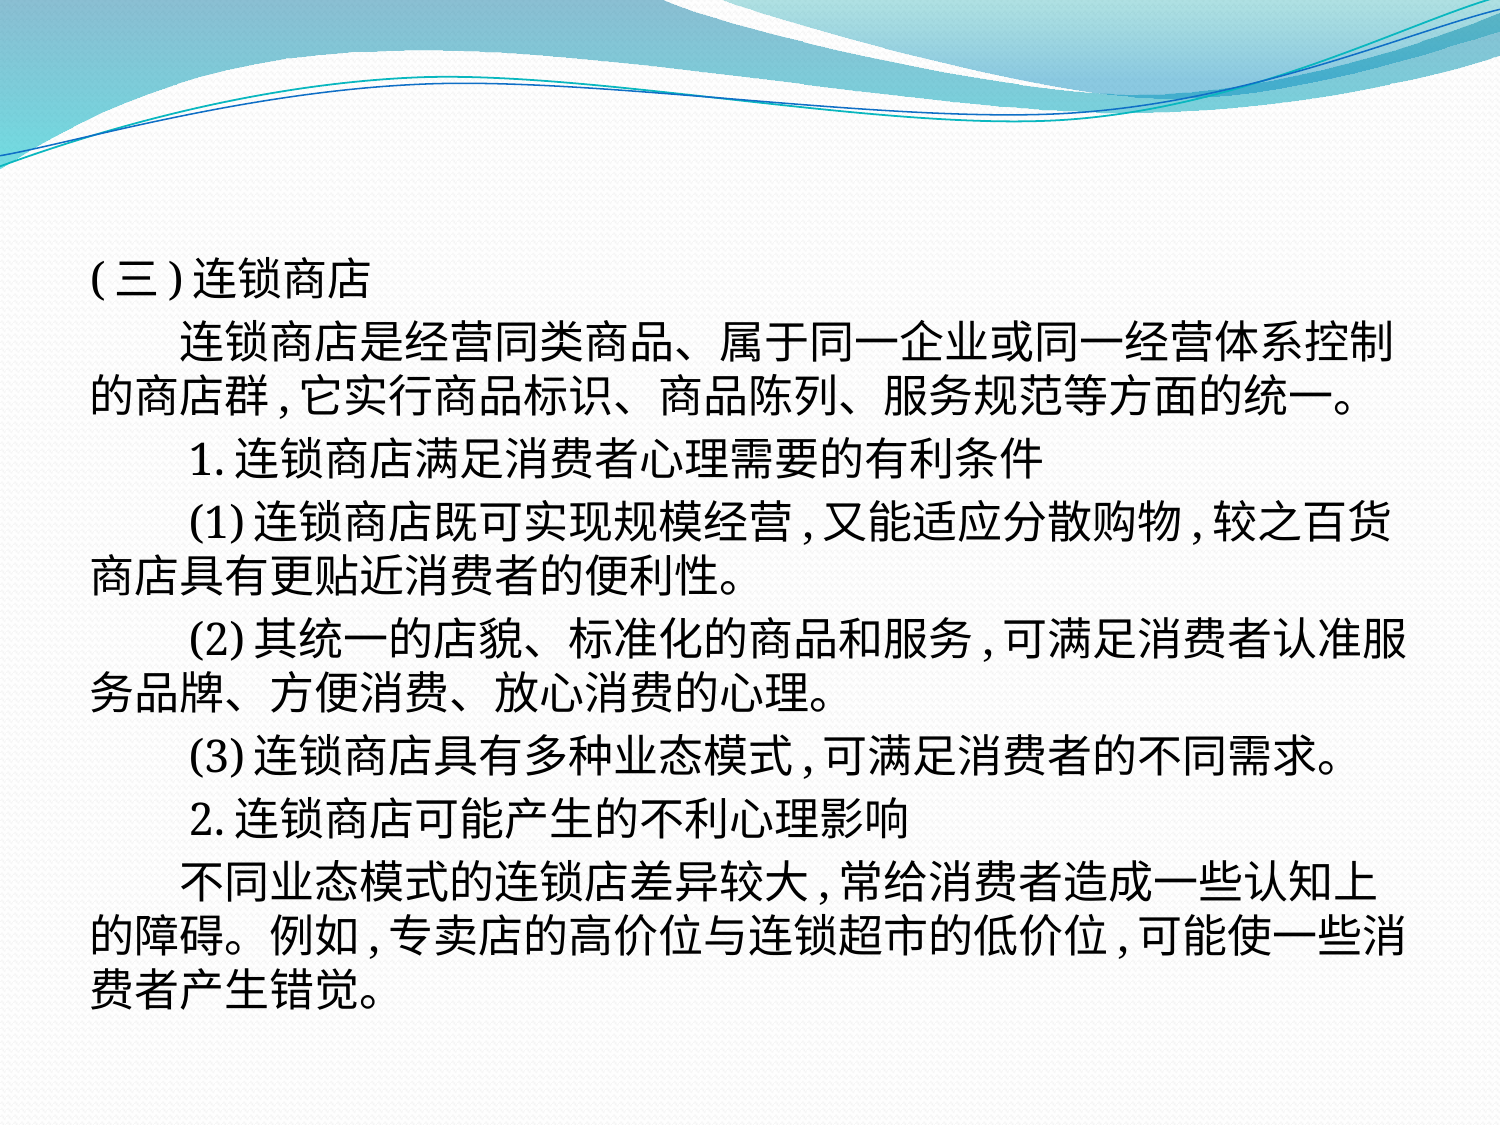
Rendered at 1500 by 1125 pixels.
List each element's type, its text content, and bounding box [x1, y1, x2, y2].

list (三)连锁商店 连锁商店是经营同类商品、属于同一企业或同一经营体系控制的商店群,它实行商品标识、商品陈列、服务规范等方面的统一。 1.连锁商店满足消费者心理需要的有利条件 (1)连锁商店既可实现规模经营,又能适应分散购物,较之百货商店具有更贴近消费者的便利性。 (2)其统一的店貌、标准化的商品和服务,可满足消费者认准服务品牌、方便消费、放心消费的心理。 (3)连锁商店具有多种业态模式,可满足消费者的不同需求。 2.连锁商店可能产生的不利心理影响 不同业态模式的连锁店差异较大,常给消费者造成一些认知上的障碍。例如,专卖店的高价位与连锁超市的低价位,可能使一些消费者产生错觉。 [75, 243, 1425, 1038]
